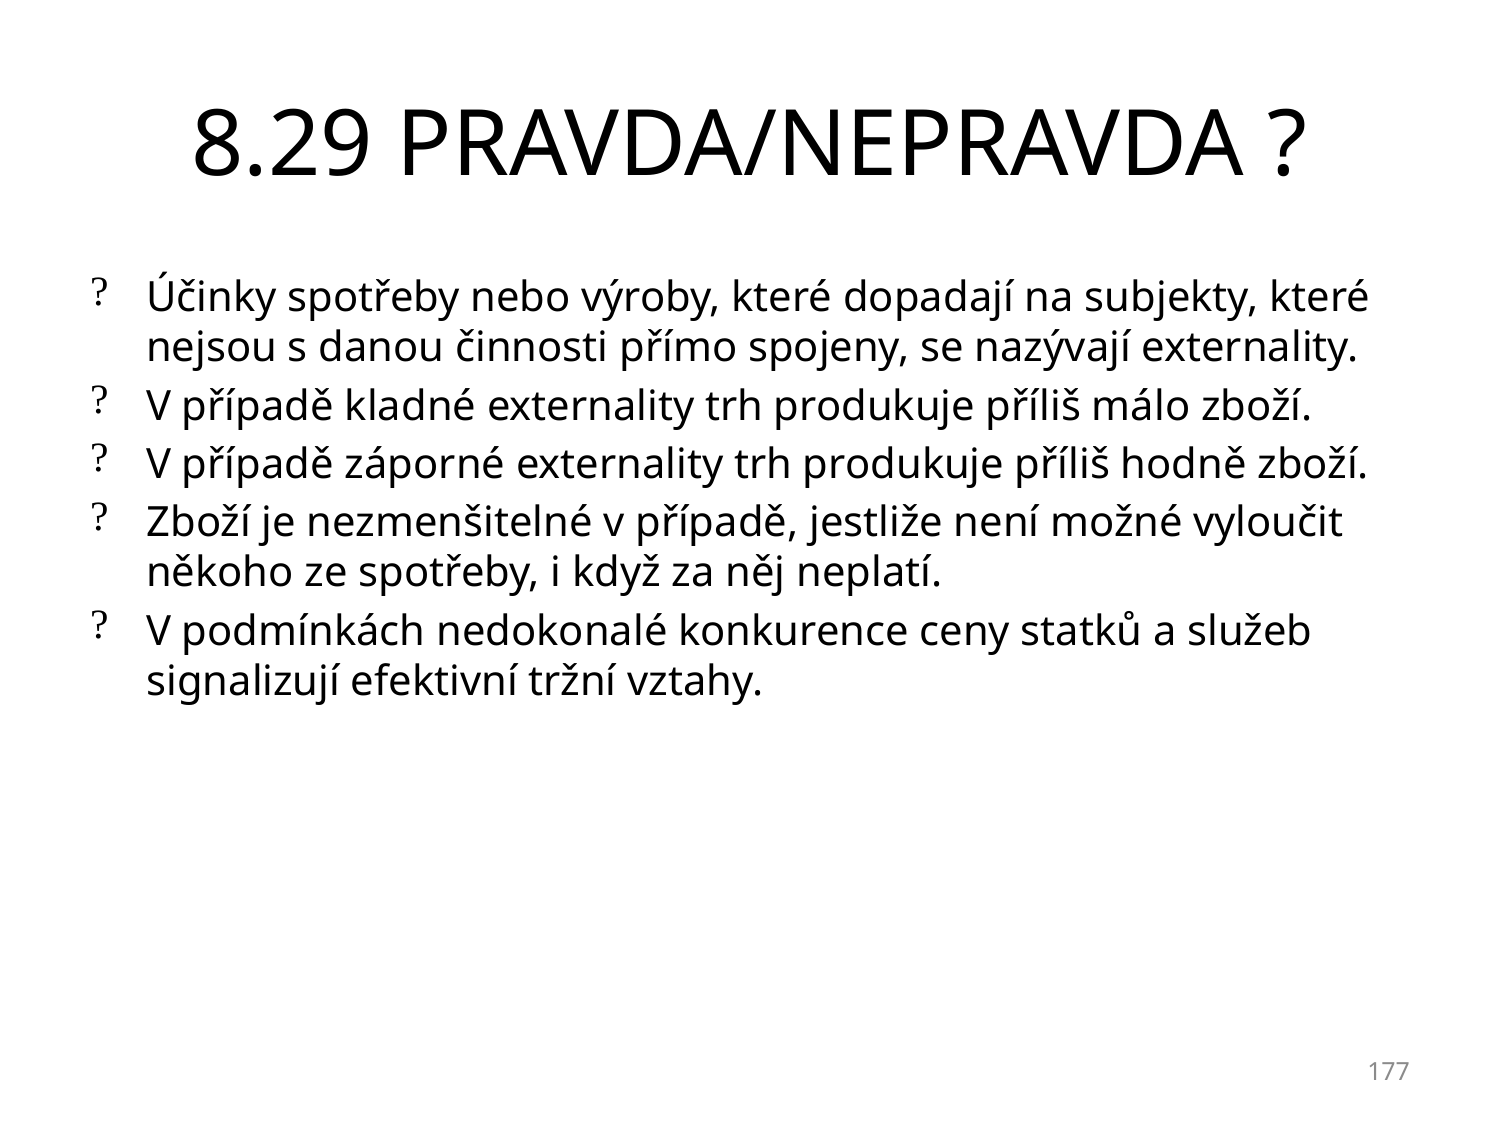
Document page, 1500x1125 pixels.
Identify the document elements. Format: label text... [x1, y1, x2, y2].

slide_number 177 [1074, 1042, 1425, 1103]
title 8.29 PRAVDA/NEPRAVDA ? [75, 45, 1425, 233]
list Účinky spotřeby nebo výroby, které dopadají na subjekty, které nejsou s danou činnosti přímo spojeny, se nazývají externality. V případě kladné externality trh produkuje příliš málo zboží. V případě záporné externality trh produkuje příliš hodně zboží. Zboží je nezmenšitelné v případě, jestliže není možné vyloučit někoho ze spotřeby, i když za něj neplatí. V podmínkách nedokonalé konkurence ceny statků a služeb signalizují efektivní tržní vztahy. [75, 262, 1425, 1005]
